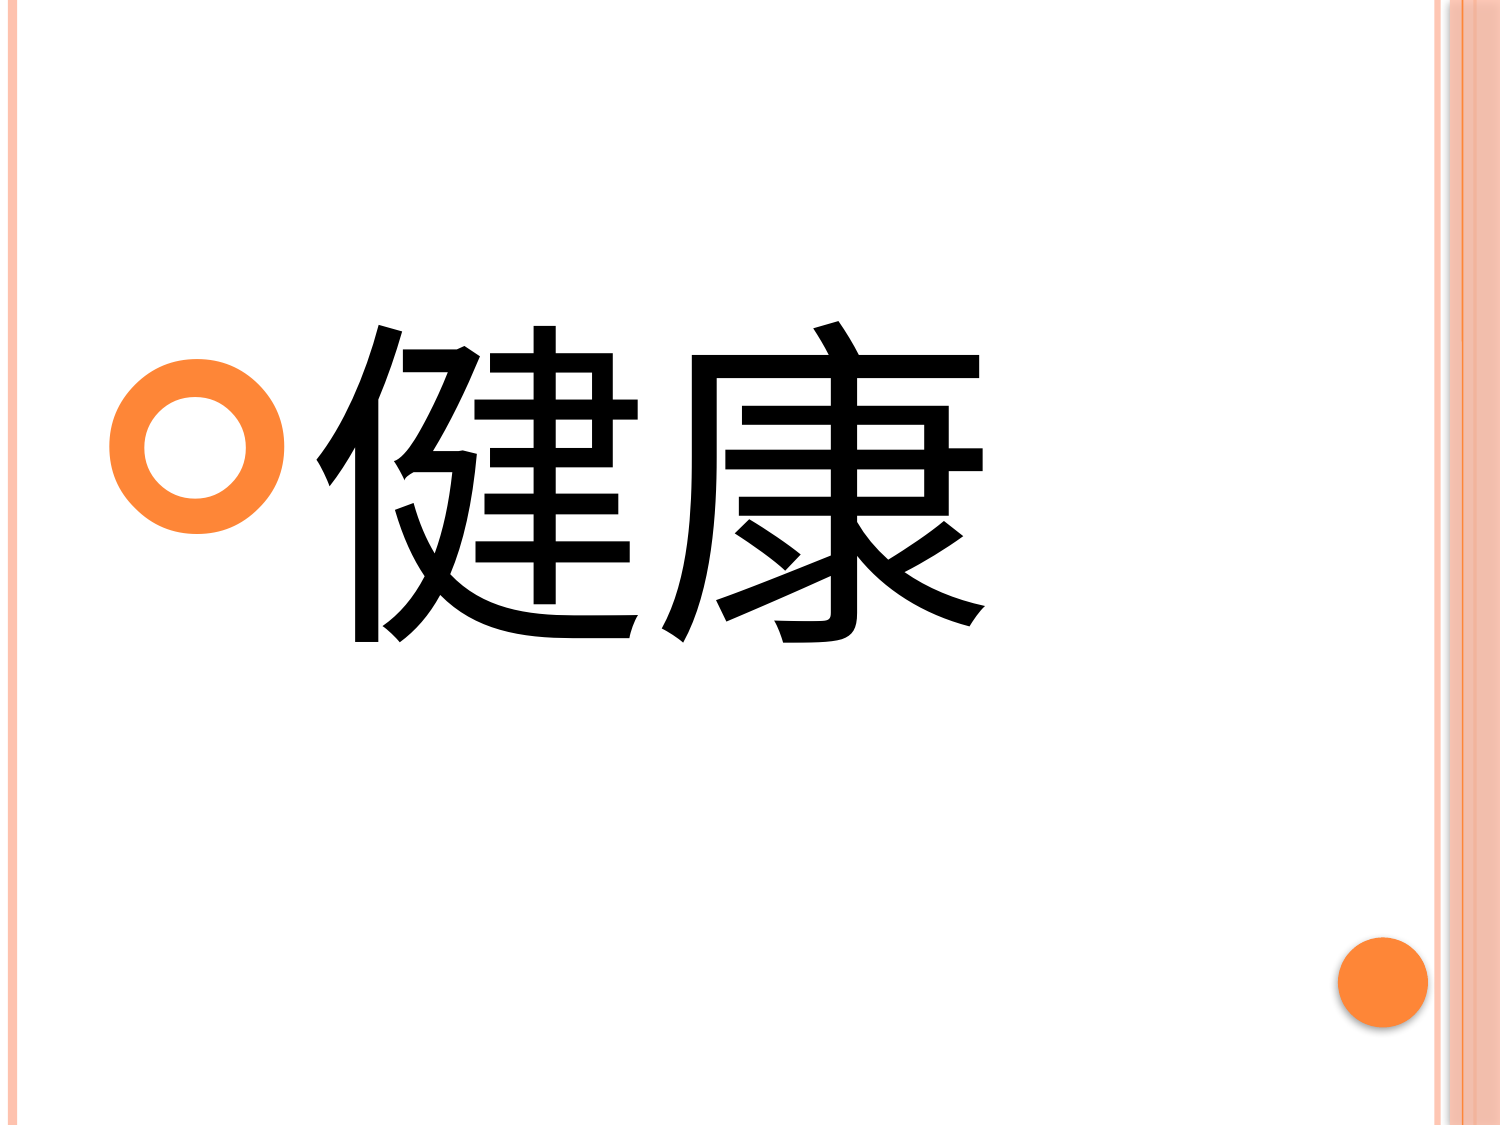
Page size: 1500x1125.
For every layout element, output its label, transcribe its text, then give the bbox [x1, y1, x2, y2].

list 健康 [75, 262, 1300, 1062]
